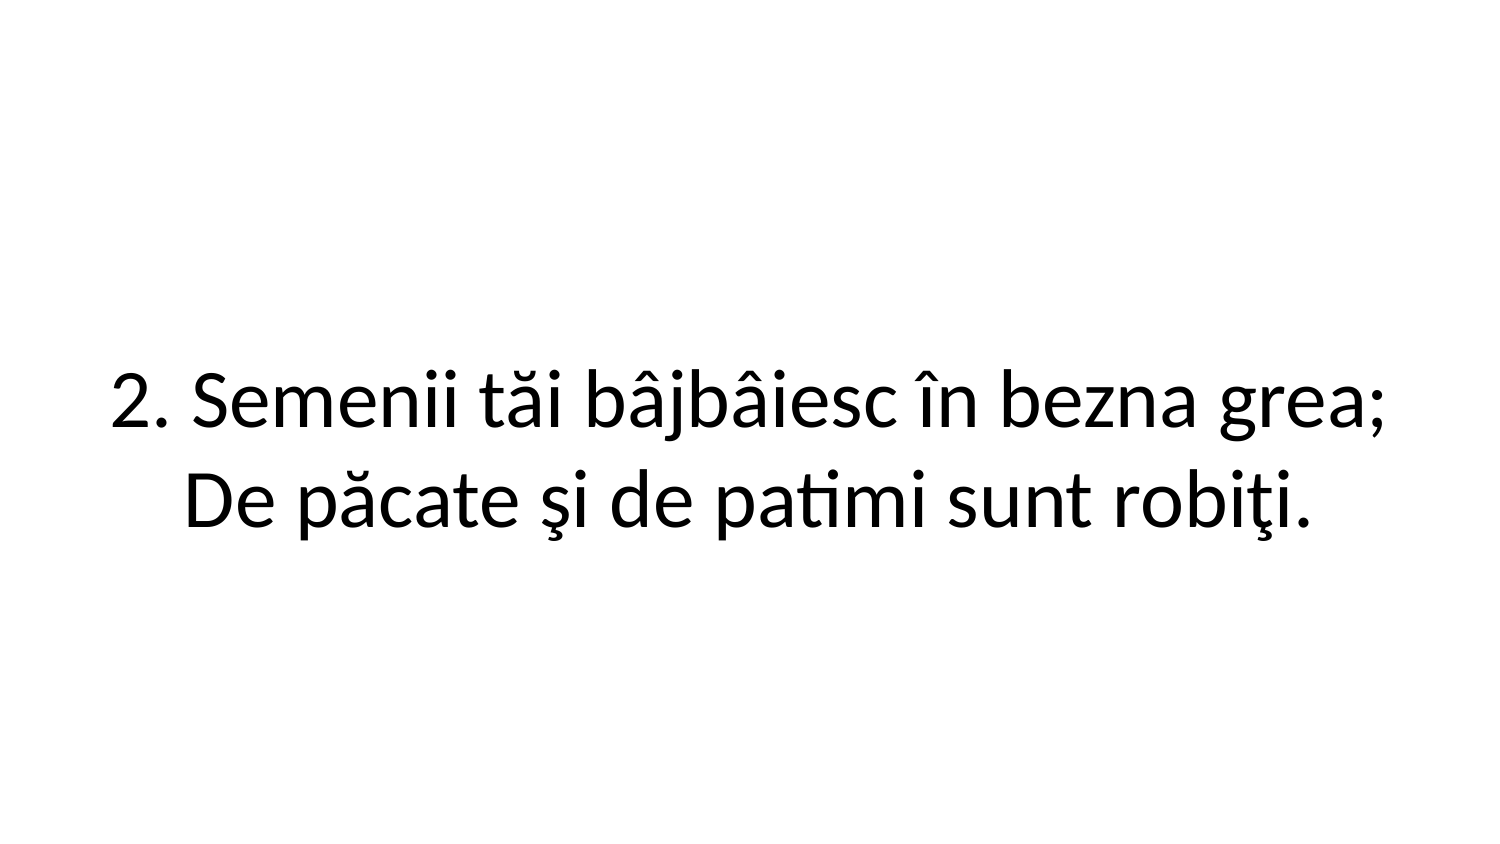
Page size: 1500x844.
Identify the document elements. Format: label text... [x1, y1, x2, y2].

text_box 2. Semenii tăi bâjbâiesc în bezna grea; De păcate şi de patimi sunt robiţi. [94, 292, 1406, 552]
